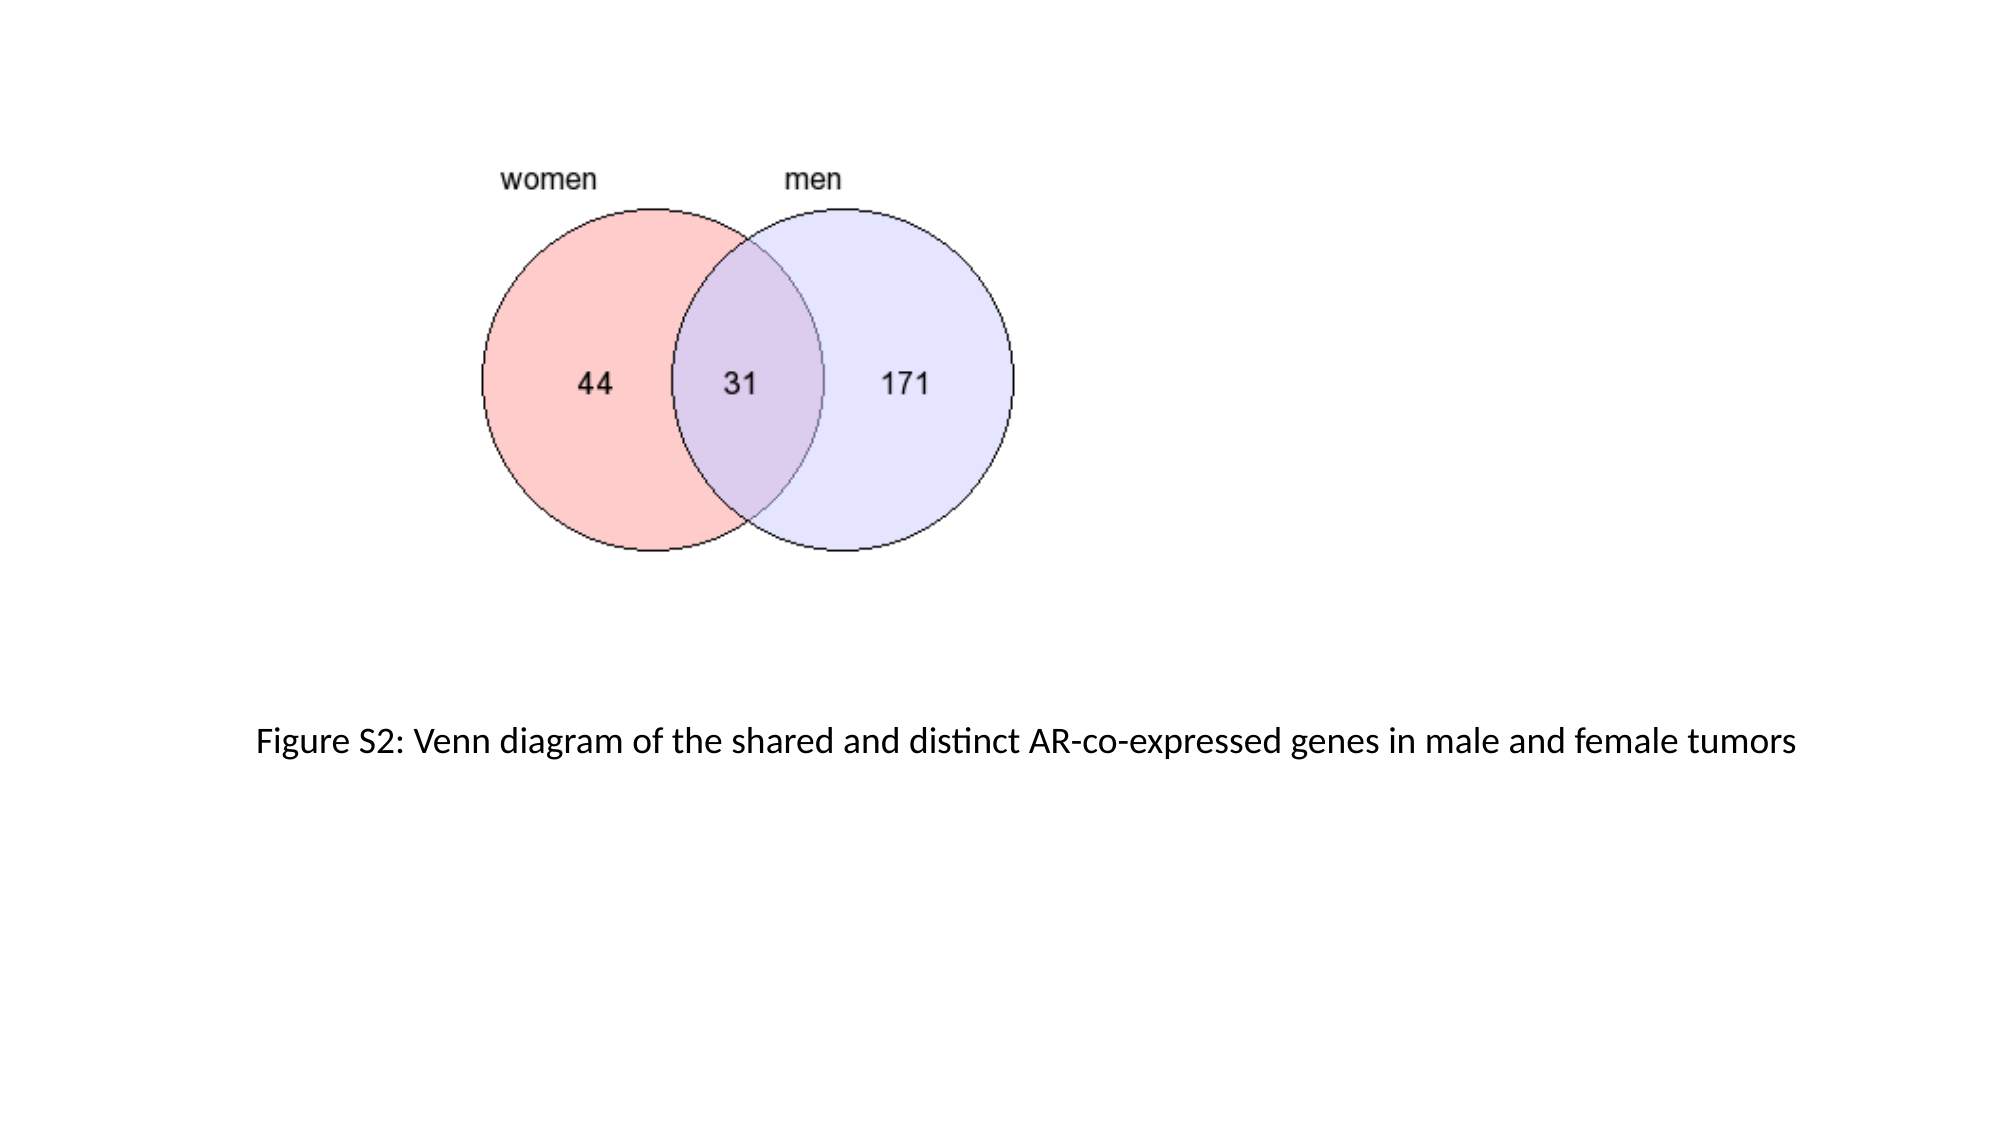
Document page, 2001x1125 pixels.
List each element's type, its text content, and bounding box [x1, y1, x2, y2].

picture [463, 133, 1032, 608]
text_box Figure S2: Venn diagram of the shared and distinct AR-co-expressed genes in male and female tumors [241, 708, 1822, 769]
